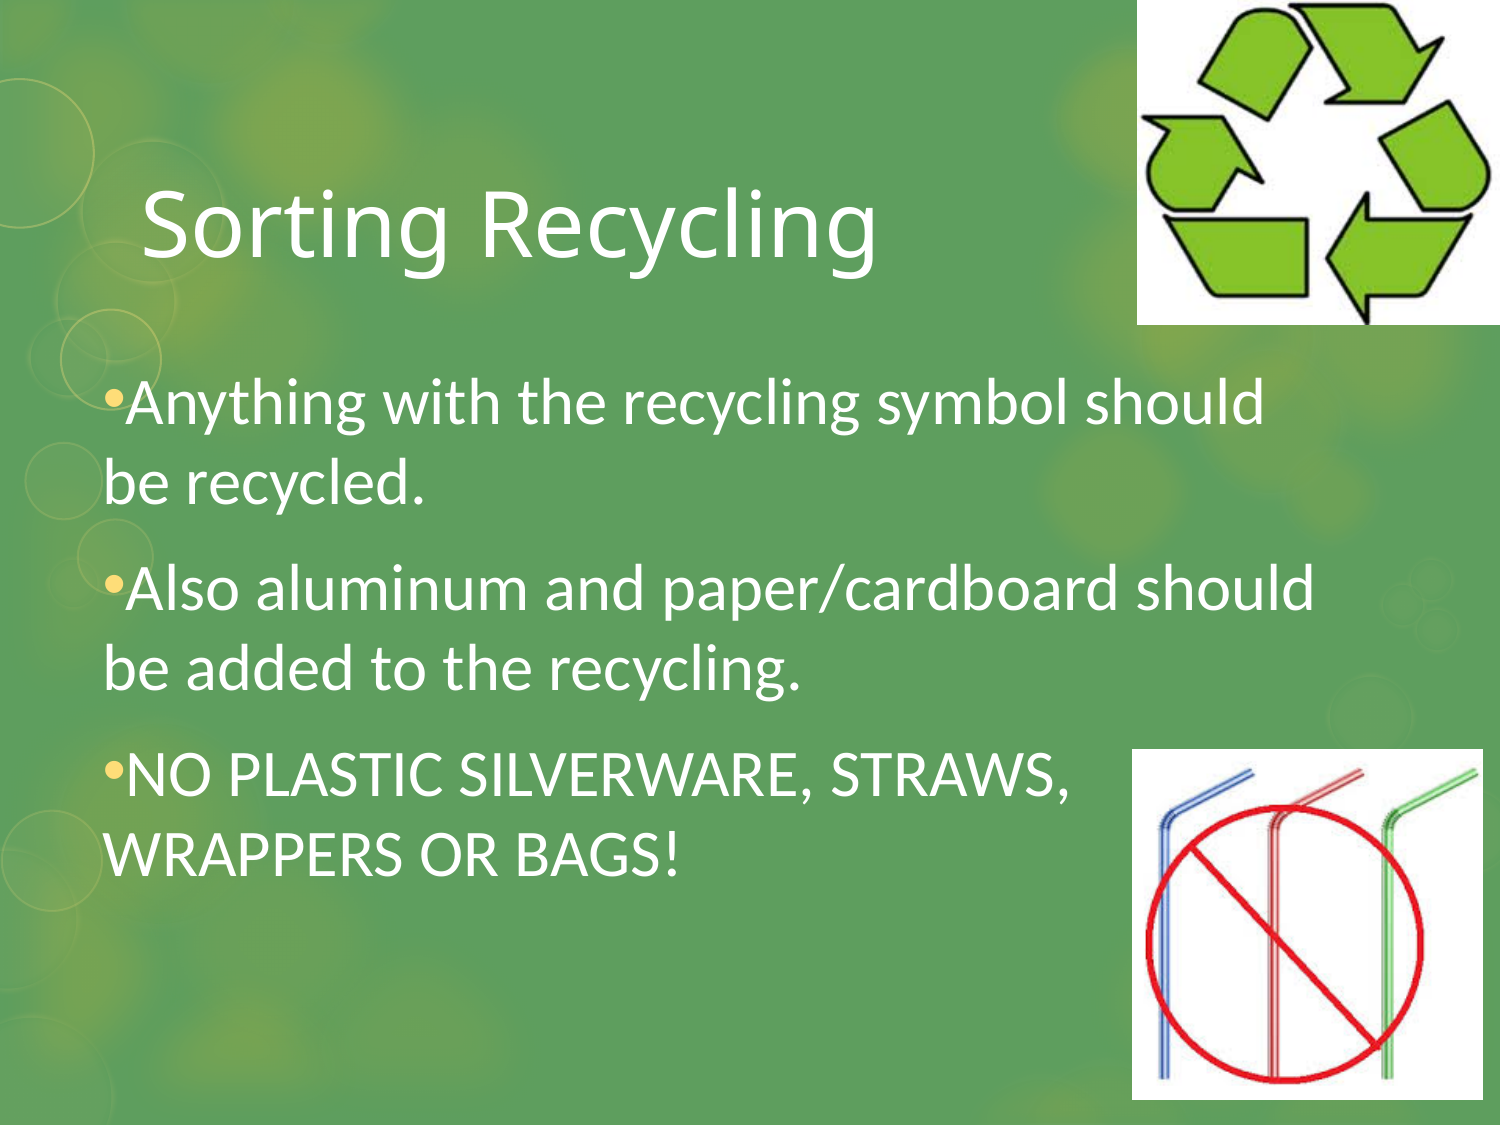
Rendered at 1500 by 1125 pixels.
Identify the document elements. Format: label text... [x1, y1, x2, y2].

title Sorting Recycling [125, 41, 1063, 283]
subtitle Anything with the recycling symbol should be recycled. Also aluminum and paper/cardboard should be added to the recycling. NO PLASTIC SILVERWARE, STRAWS, WRAPPERS OR BAGS! [87, 350, 1350, 925]
picture [1136, 0, 1500, 326]
picture [1131, 749, 1483, 1101]
